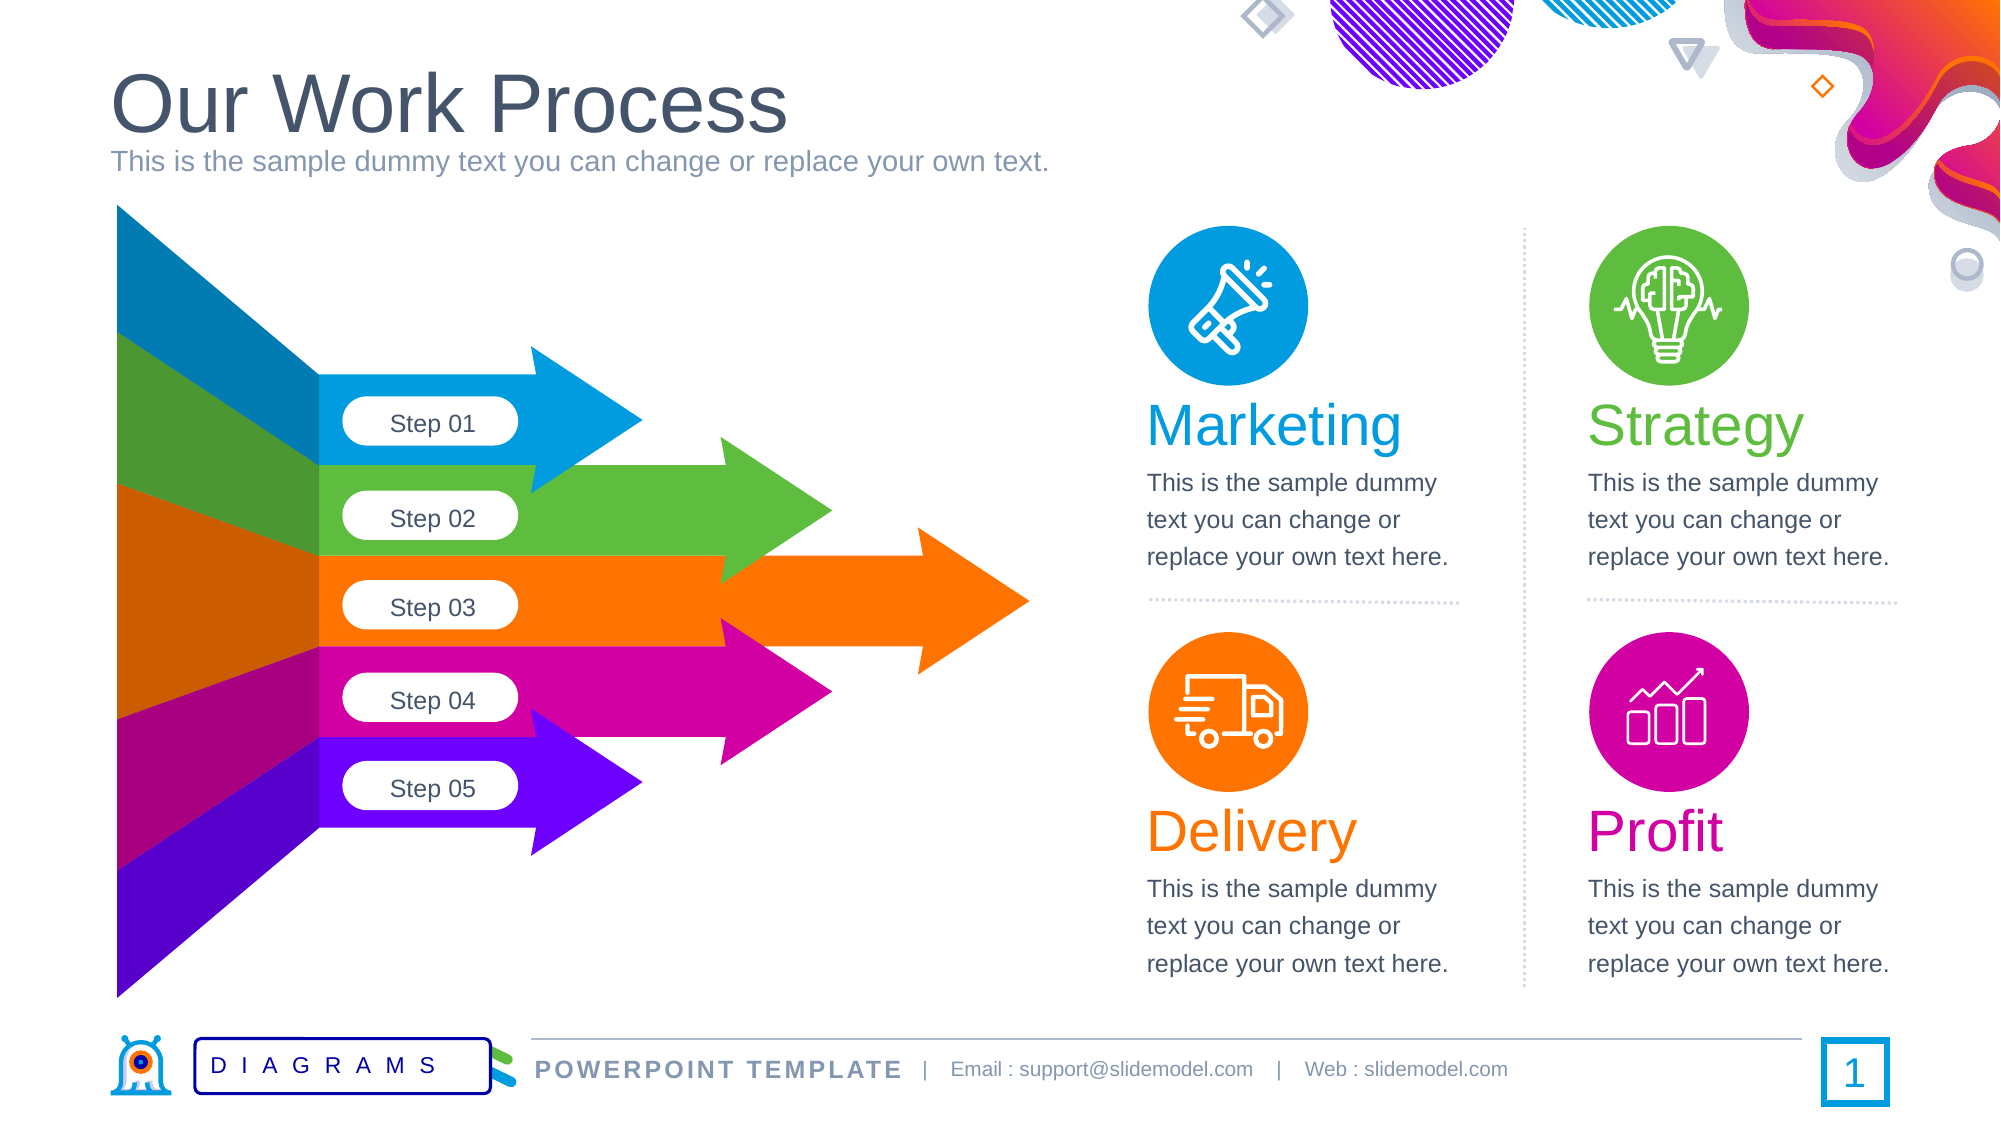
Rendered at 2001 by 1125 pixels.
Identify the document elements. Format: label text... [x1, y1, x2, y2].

text_box [1629, 667, 1704, 703]
text_box This is the sample dummy text you can change or replace your own text here. [1132, 857, 1471, 985]
subtitle This is the sample dummy text you can change or replace your own text. [95, 170, 1887, 179]
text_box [117, 204, 1030, 998]
text_box [1178, 706, 1211, 712]
text_box Marketing [1132, 393, 1471, 451]
title Our Work Process [95, 42, 1887, 170]
text_box [1261, 281, 1273, 288]
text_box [342, 669, 522, 722]
text_box [1244, 259, 1250, 271]
text_box [1654, 703, 1679, 745]
text_box This is the sample dummy text you can change or replace your own text here. [1132, 451, 1471, 579]
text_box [1587, 599, 1898, 604]
text_box [1147, 631, 1310, 793]
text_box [342, 393, 522, 446]
text_box Strategy [1573, 393, 1912, 451]
text_box [1188, 263, 1269, 356]
text_box [1147, 224, 1310, 387]
text_box [1588, 224, 1751, 387]
text_box This is the sample dummy text you can change or replace your own text here. [1573, 451, 1912, 579]
text_box [1183, 696, 1215, 702]
text_box [1613, 255, 1723, 364]
text_box [1185, 674, 1284, 749]
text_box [342, 576, 522, 630]
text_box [342, 757, 522, 811]
text_box Delivery [1132, 799, 1471, 857]
text_box [1588, 631, 1751, 793]
text_box [1626, 710, 1651, 746]
text_box Profit [1573, 799, 1912, 857]
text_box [342, 487, 522, 540]
text_box [1174, 717, 1206, 722]
text_box [1682, 697, 1707, 746]
text_box This is the sample dummy text you can change or replace your own text here. [1573, 857, 1912, 985]
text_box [1149, 599, 1460, 604]
slide_number 1 [1822, 1040, 1887, 1101]
